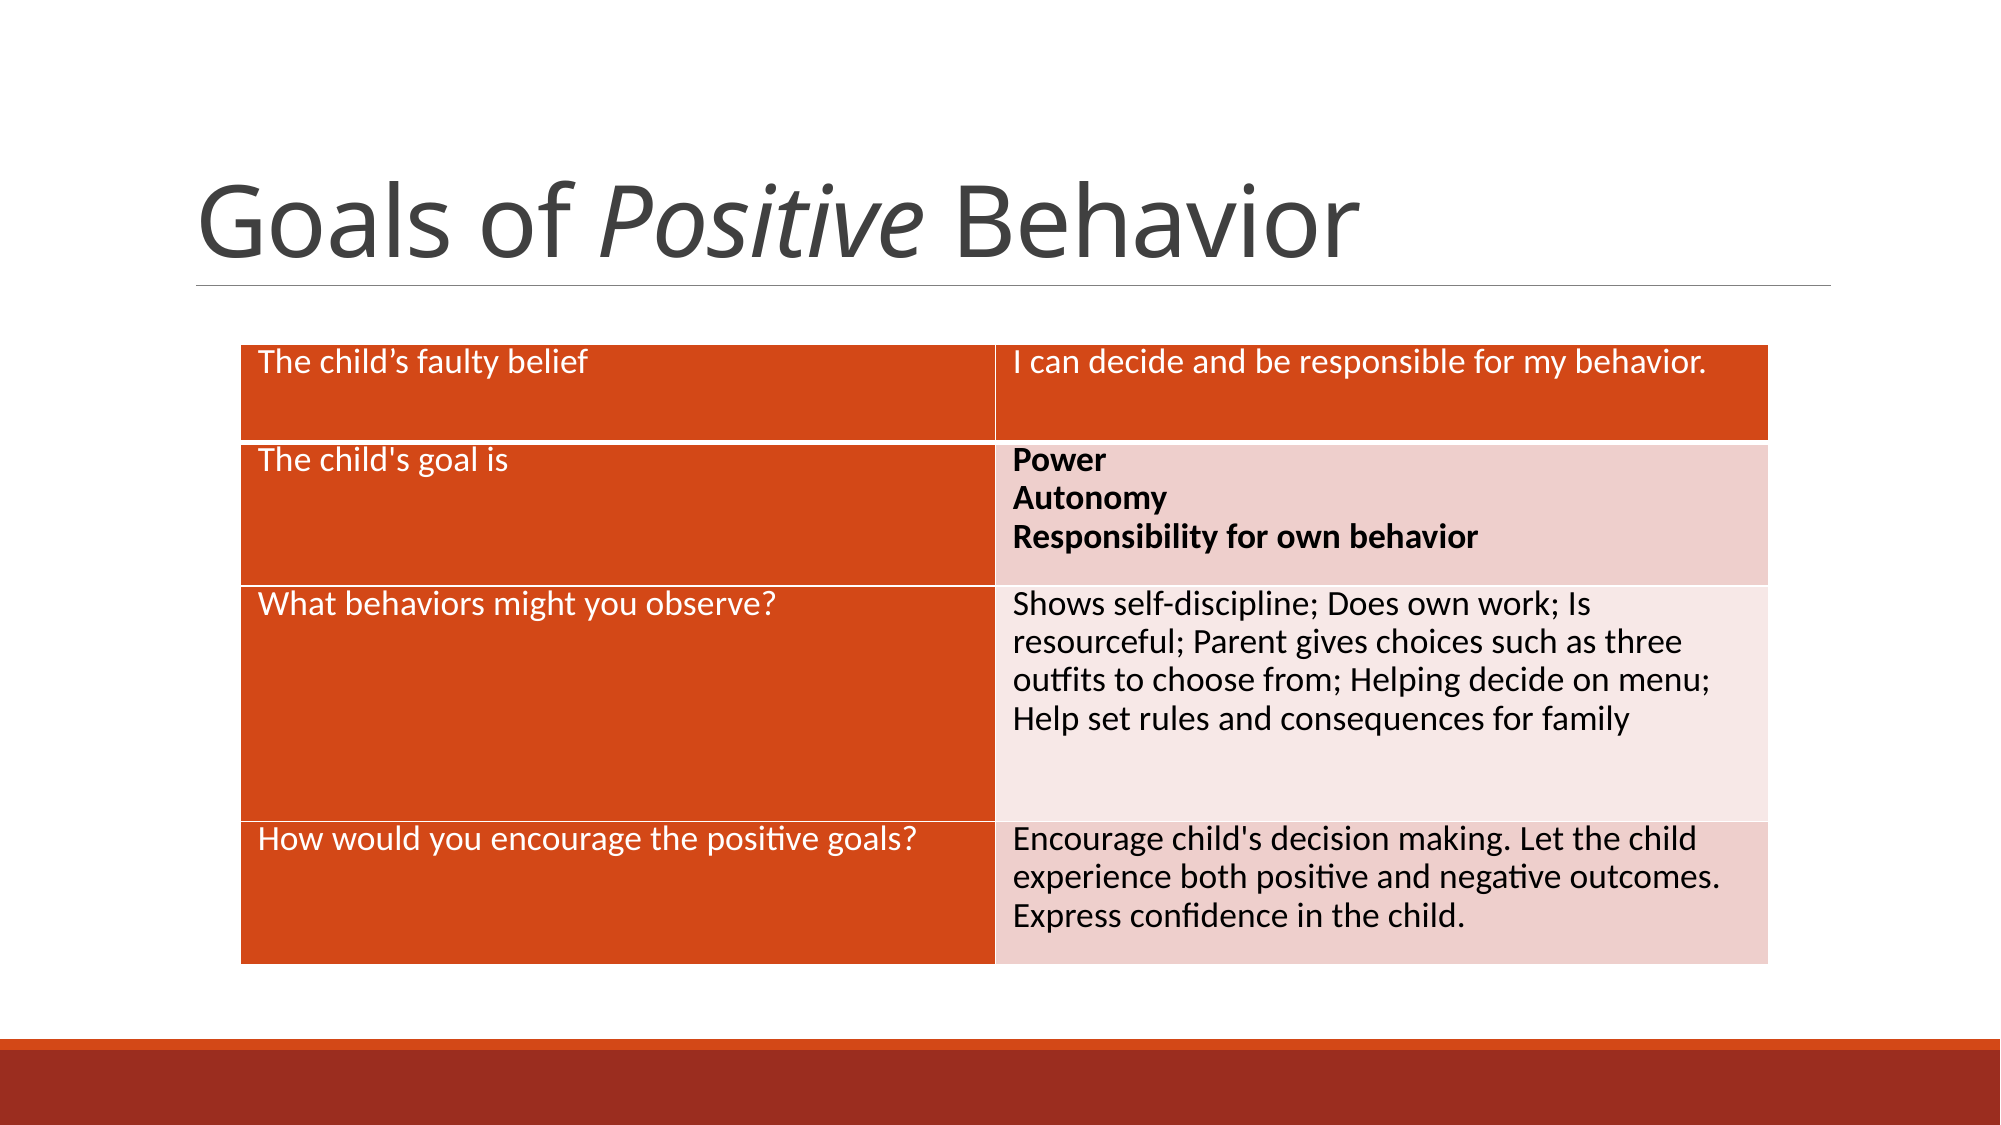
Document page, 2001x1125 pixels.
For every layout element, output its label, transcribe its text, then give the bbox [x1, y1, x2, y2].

table_cell The child's goal is [241, 445, 995, 585]
table_cell Encourage child's decision making. Let the child experience both positive and negative outcomes. Express confidence in the child. [996, 822, 1768, 964]
table_cell What behaviors might you observe? [241, 587, 995, 821]
table_cell Shows self-discipline; Does own work; Is resourceful; Parent gives choices such as three outfits to choose from; Helping decide on menu; Help set rules and consequences for family [996, 587, 1768, 821]
title Goals of Positive Behavior [180, 47, 1830, 285]
table_cell Power Autonomy Responsibility for own behavior [996, 445, 1768, 585]
table_header The child’s faulty belief [241, 345, 995, 440]
table_cell How would you encourage the positive goals? [241, 822, 995, 964]
table_header I can decide and be responsible for my behavior. [996, 345, 1768, 440]
